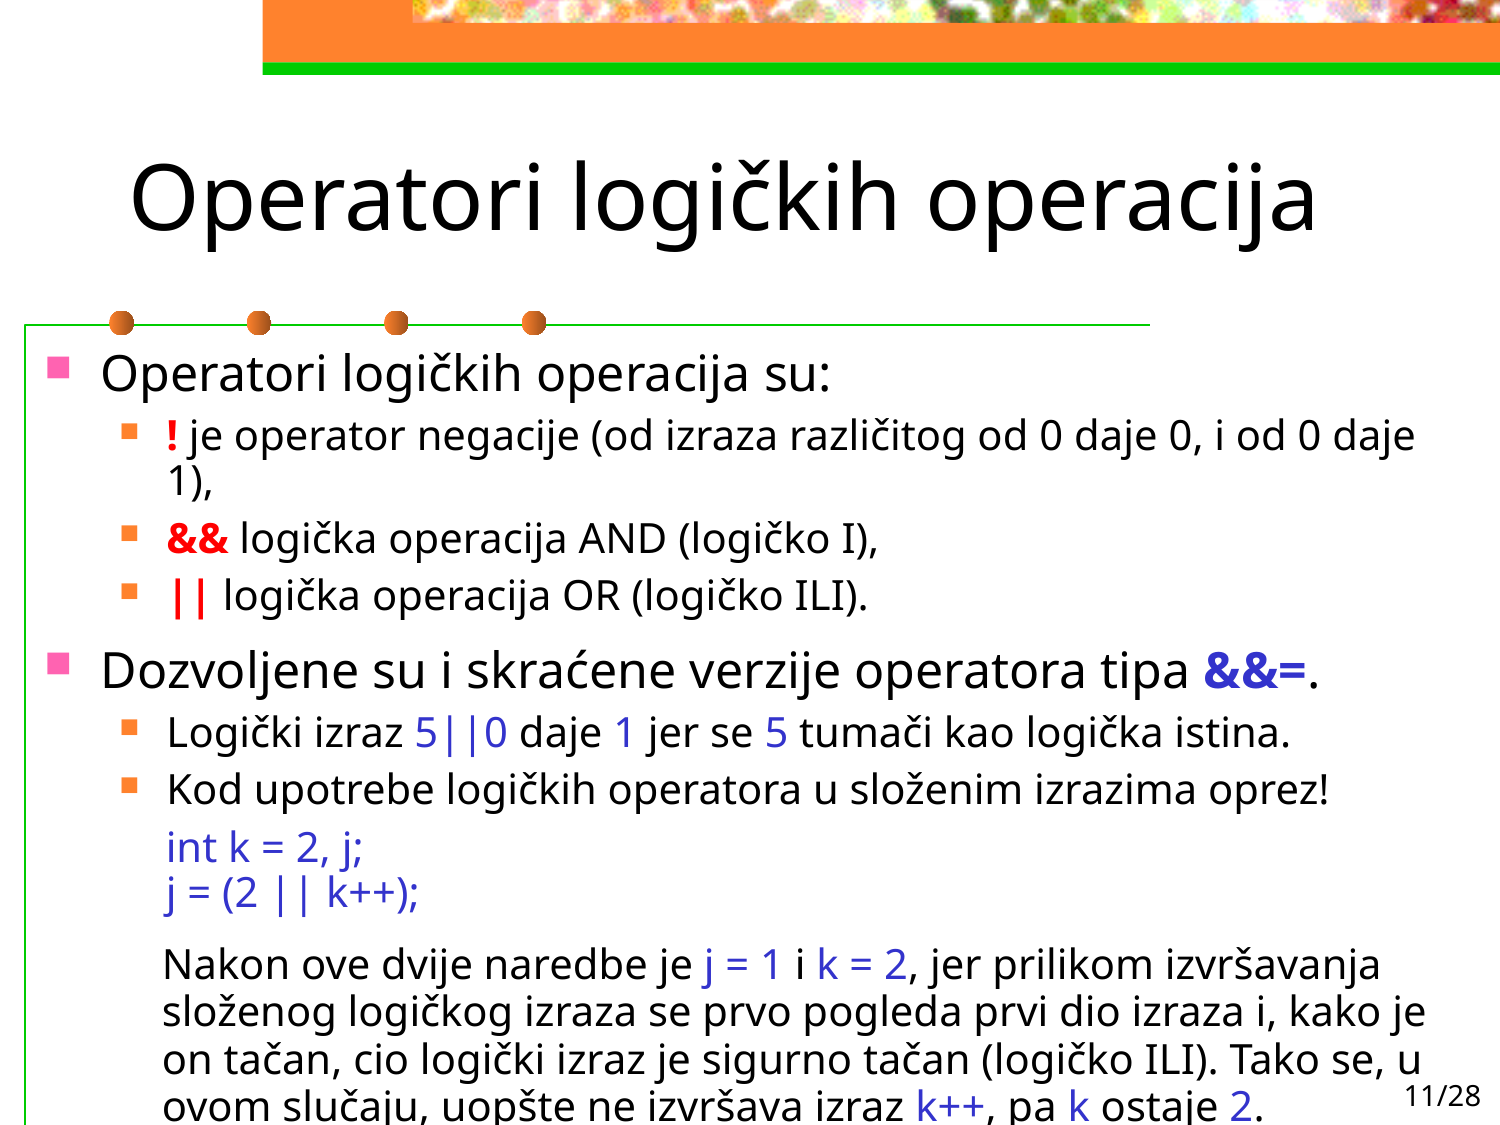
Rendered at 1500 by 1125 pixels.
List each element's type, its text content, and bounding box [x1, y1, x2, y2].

title Operatori logičkih operacija [87, 99, 1363, 288]
picture [412, 0, 1500, 23]
slide_number 11/28 [1364, 1049, 1497, 1125]
list Operatori logičkih operacija su: ! je operator negacije (od izraza različitog od 0 daje 0, i od 0 daje 1), && logička operacija AND (logičko I), || logička operacija OR (logičko ILI). Dozvoljene su i skraćene verzije operatora tipa &&=. Logički izraz 5||0 daje 1 jer se 5 tumači kao logička istina. Kod upotrebe logičkih operatora u složenim izrazima oprez! int k = 2, j; j = (2 || k++); Nakon ove dvije naredbe je j = 1 i k = 2, jer prilikom izvršavanja složenog logičkog izraza se prvo pogleda prvi dio izraza i, kako je on tačan, cio logički izraz je sigurno tačan (logičko ILI). Tako se, u ovom slučaju, uopšte ne izvršava izraz k++, pa k ostaje 2. [29, 340, 1489, 1094]
